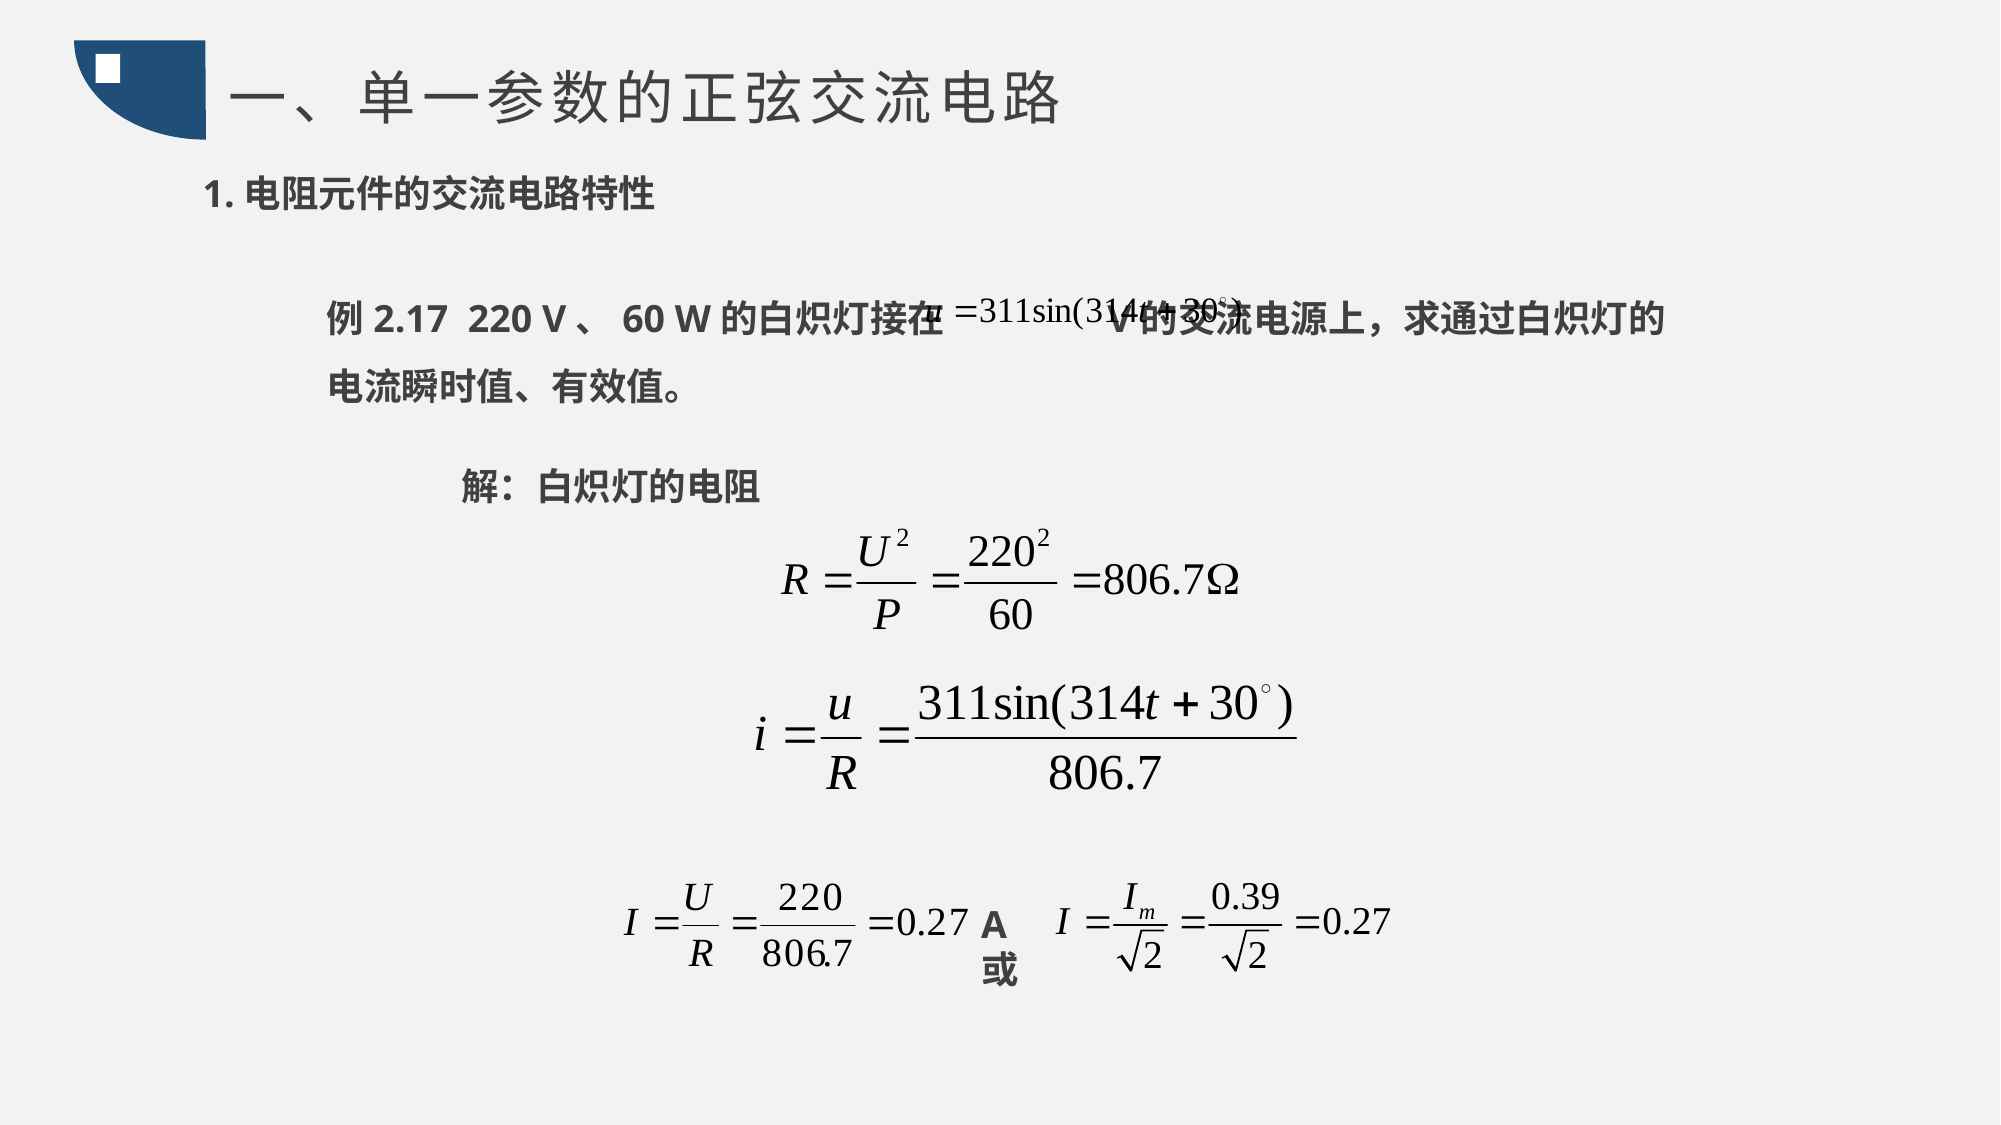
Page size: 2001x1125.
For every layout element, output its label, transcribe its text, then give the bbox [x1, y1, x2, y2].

text_box 1.电阻元件的交流电路特性 [187, 139, 1834, 222]
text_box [772, 515, 1249, 640]
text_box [1048, 872, 1398, 981]
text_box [747, 662, 1309, 802]
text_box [616, 872, 973, 976]
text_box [74, 0, 1120, 140]
text_box 解：白炽灯的电阻 [446, 455, 1114, 515]
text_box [920, 283, 1249, 338]
text_box A或 [973, 893, 1048, 944]
text_box 例2.17 220 V、60 W的白炽灯接在 V的交流电源上，求通过白炽灯的电流瞬时值、有效值。 [312, 265, 1710, 416]
